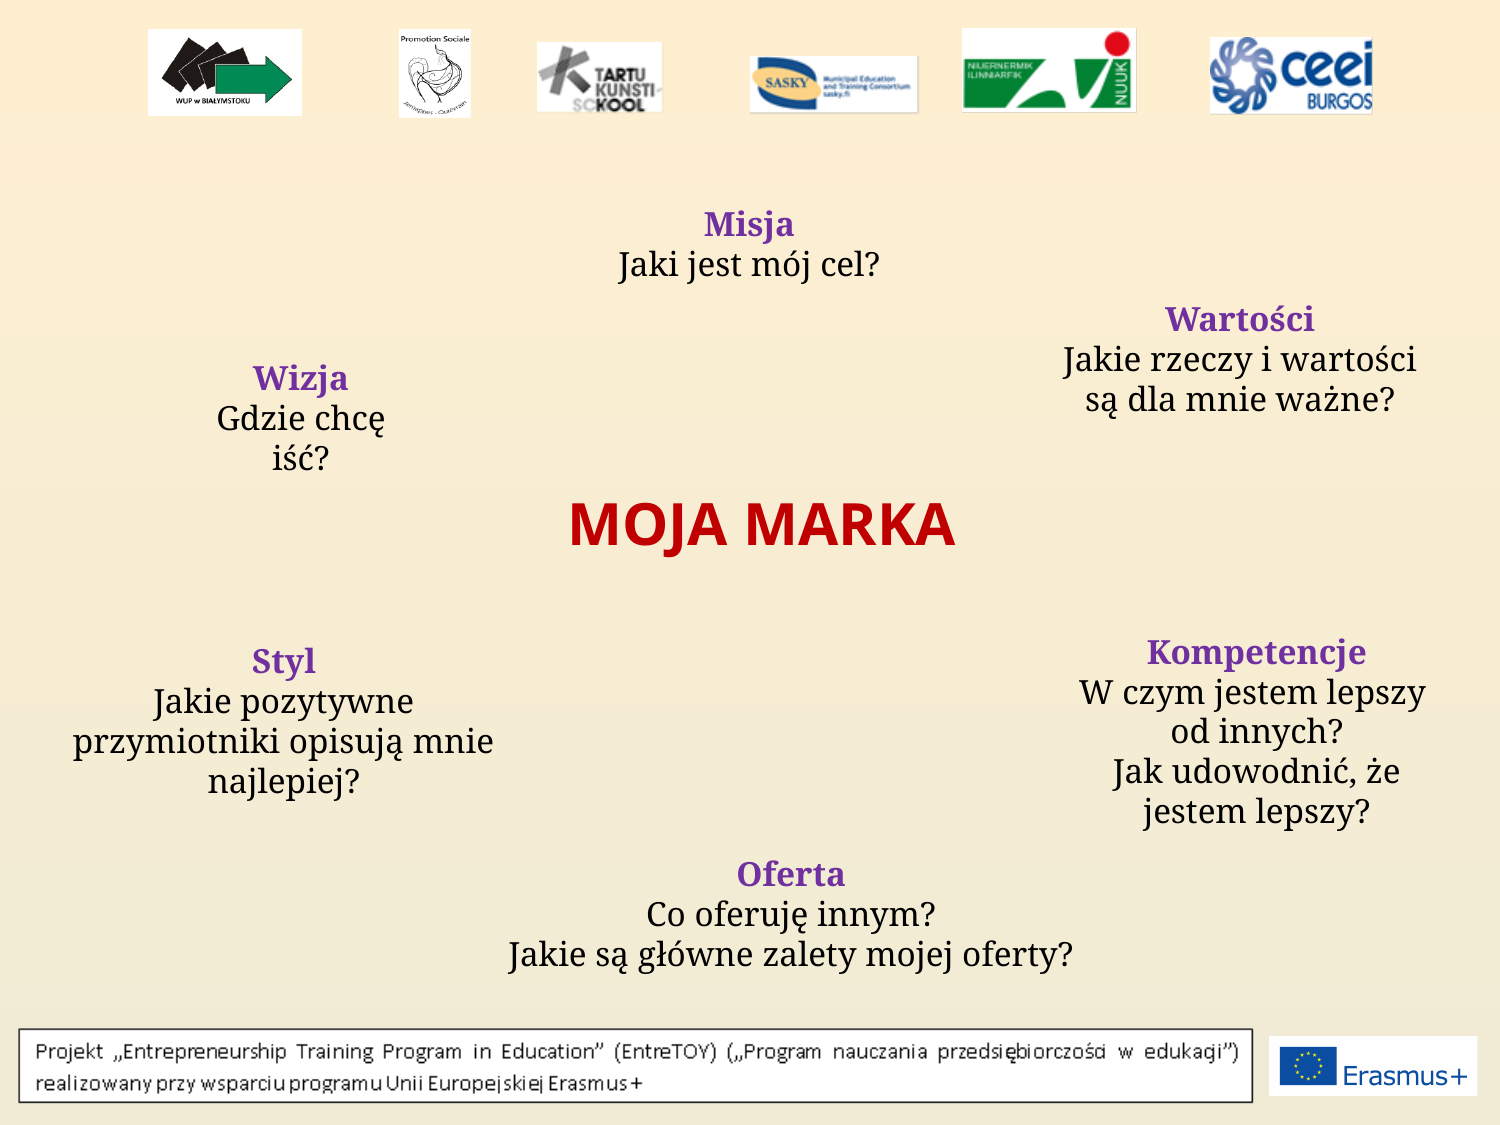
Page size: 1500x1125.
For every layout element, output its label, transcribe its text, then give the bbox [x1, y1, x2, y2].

picture [537, 42, 668, 118]
text_box Wartości Jakie rzeczy i wartości są dla mnie ważne? [1045, 290, 1436, 426]
text_box Styl Jakie pozytywne przymiotniki opisują mnie najlepiej? [53, 633, 515, 808]
picture [148, 29, 302, 116]
picture [399, 29, 471, 118]
text_box Kompetencje W czym jestem lepszy od innych? Jak udowodnić, że jestem lepszy? [1044, 623, 1470, 838]
picture [17, 1027, 1255, 1105]
text_box Wizja Gdzie chcę iść? [171, 349, 431, 485]
picture [750, 56, 921, 116]
text_box MOJA MARKA [537, 479, 987, 565]
text_box Misja Jaki jest mój cel? [561, 196, 938, 291]
picture [962, 28, 1140, 116]
text_box Oferta Co oferuję innym? Jakie są główne zalety mojej oferty? [466, 845, 1117, 981]
picture [1210, 37, 1374, 116]
